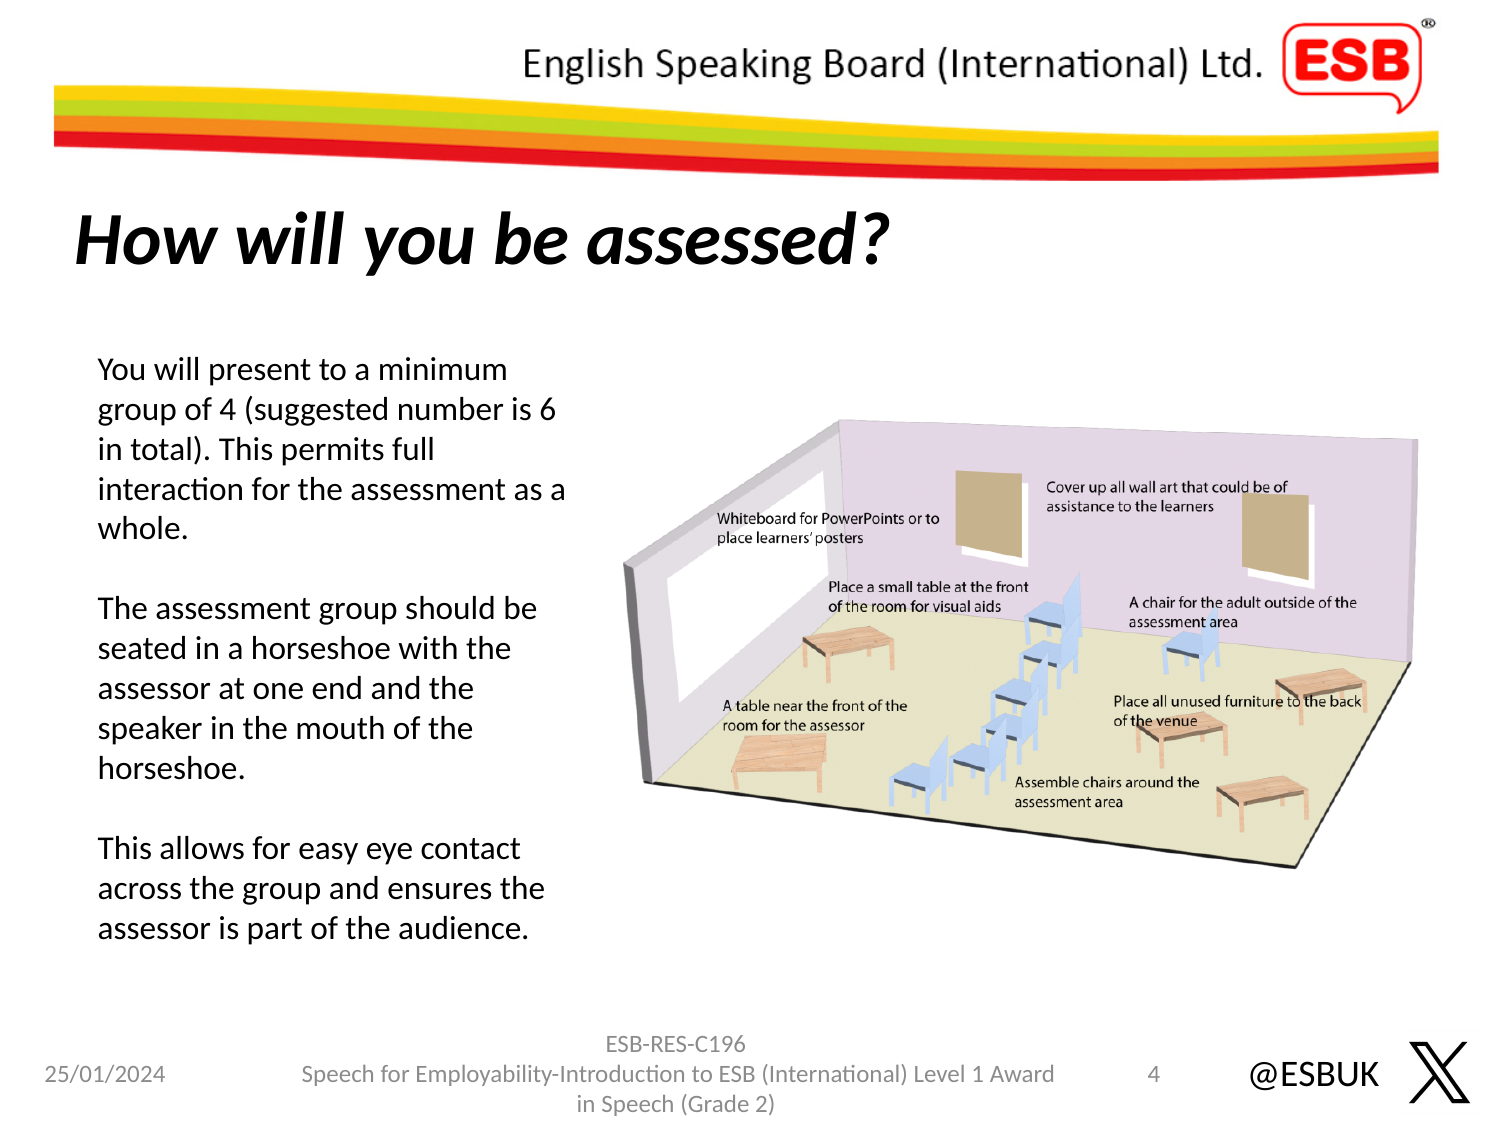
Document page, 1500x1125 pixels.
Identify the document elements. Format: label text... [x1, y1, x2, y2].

picture [1400, 1029, 1481, 1116]
picture [596, 397, 1453, 879]
picture [0, 0, 1500, 189]
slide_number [29, 1042, 277, 1103]
text_box You will present to a minimum group of 4 (suggested number is 6 in total). This permits full interaction for the assessment as a whole. The assessment group should be seated in a horseshoe with the assessor at one end and the speaker in the mouth of the horseshoe. This allows for easy eye contact across the group and ensures the assessor is part of the audience. [82, 339, 590, 954]
slide_number 4 [930, 1042, 1176, 1103]
footer ESB-RES-C196 Speech for Employability-Introduction to ESB (International) Level 1 Award in Speech (Grade 2) [277, 1042, 930, 1103]
title How will you be assessed? [59, 169, 1354, 312]
